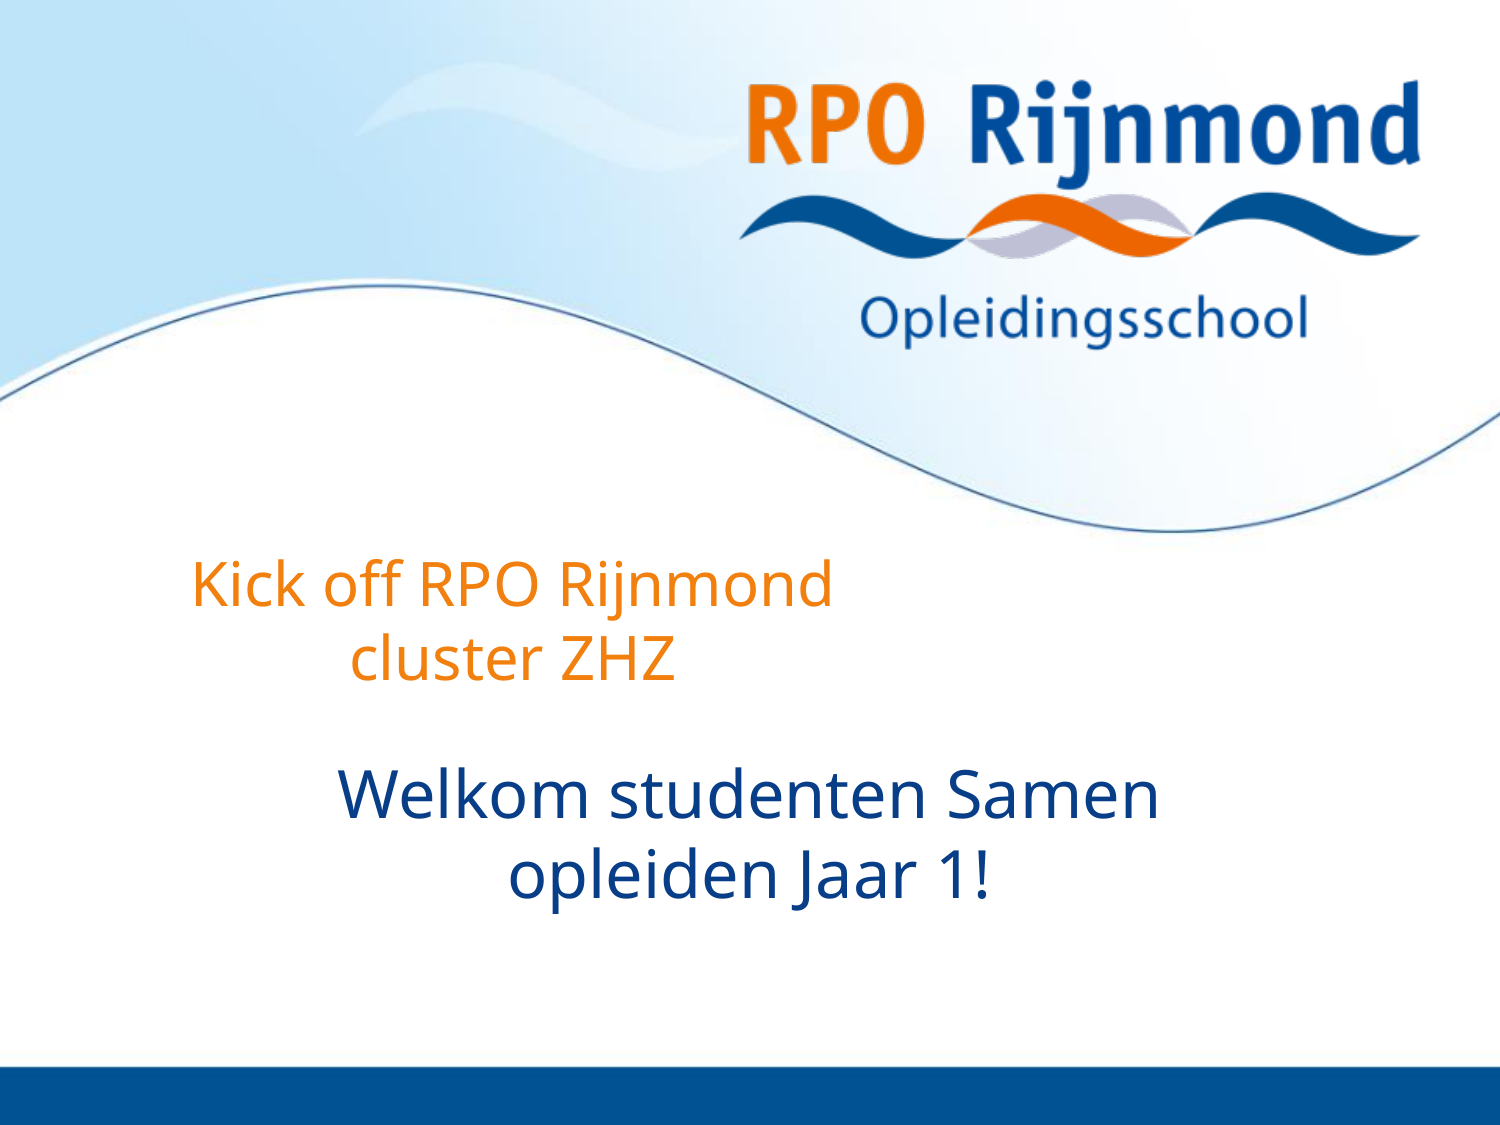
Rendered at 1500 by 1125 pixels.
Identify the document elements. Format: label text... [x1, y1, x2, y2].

subtitle Welkom studenten Samen opleiden Jaar 1! [225, 744, 1275, 987]
picture [0, 0, 1500, 1125]
title Kick off RPO Rijnmond cluster ZHZ [112, 534, 914, 701]
